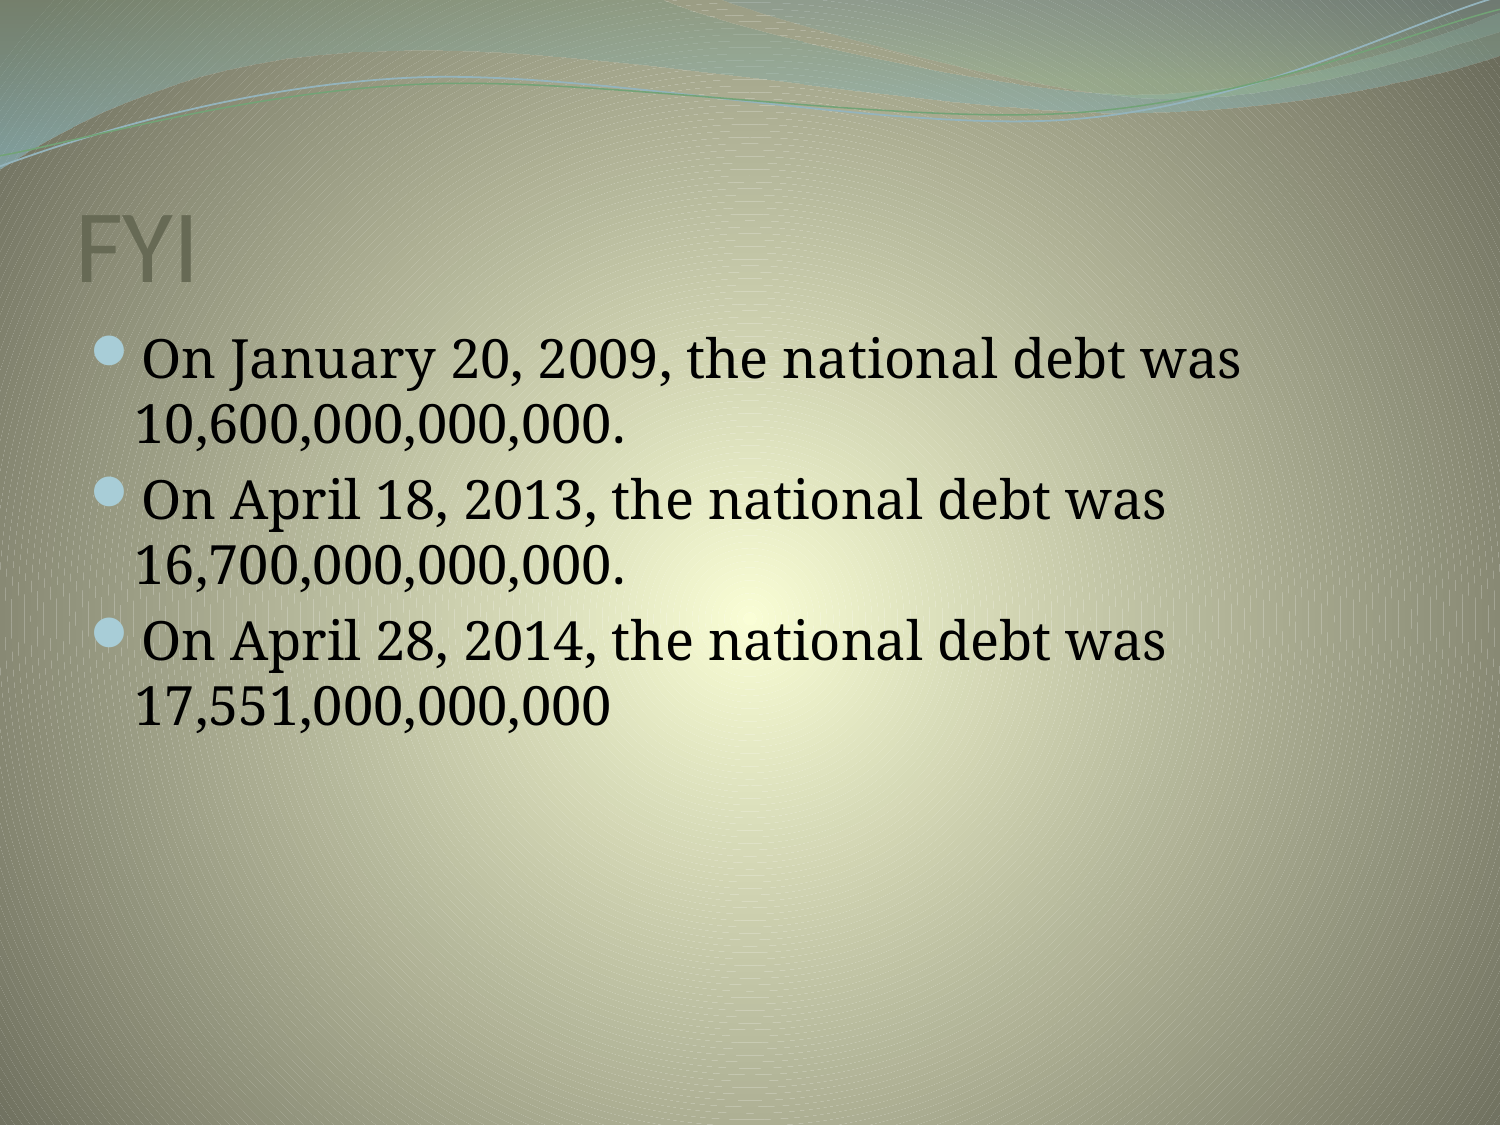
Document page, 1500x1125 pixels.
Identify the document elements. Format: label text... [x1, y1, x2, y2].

list On January 20, 2009, the national debt was 10,600,000,000,000. On April 18, 2013, the national debt was 16,700,000,000,000. On April 28, 2014, the national debt was 17,551,000,000,000 [75, 317, 1425, 1038]
title FYI [75, 115, 1425, 303]
